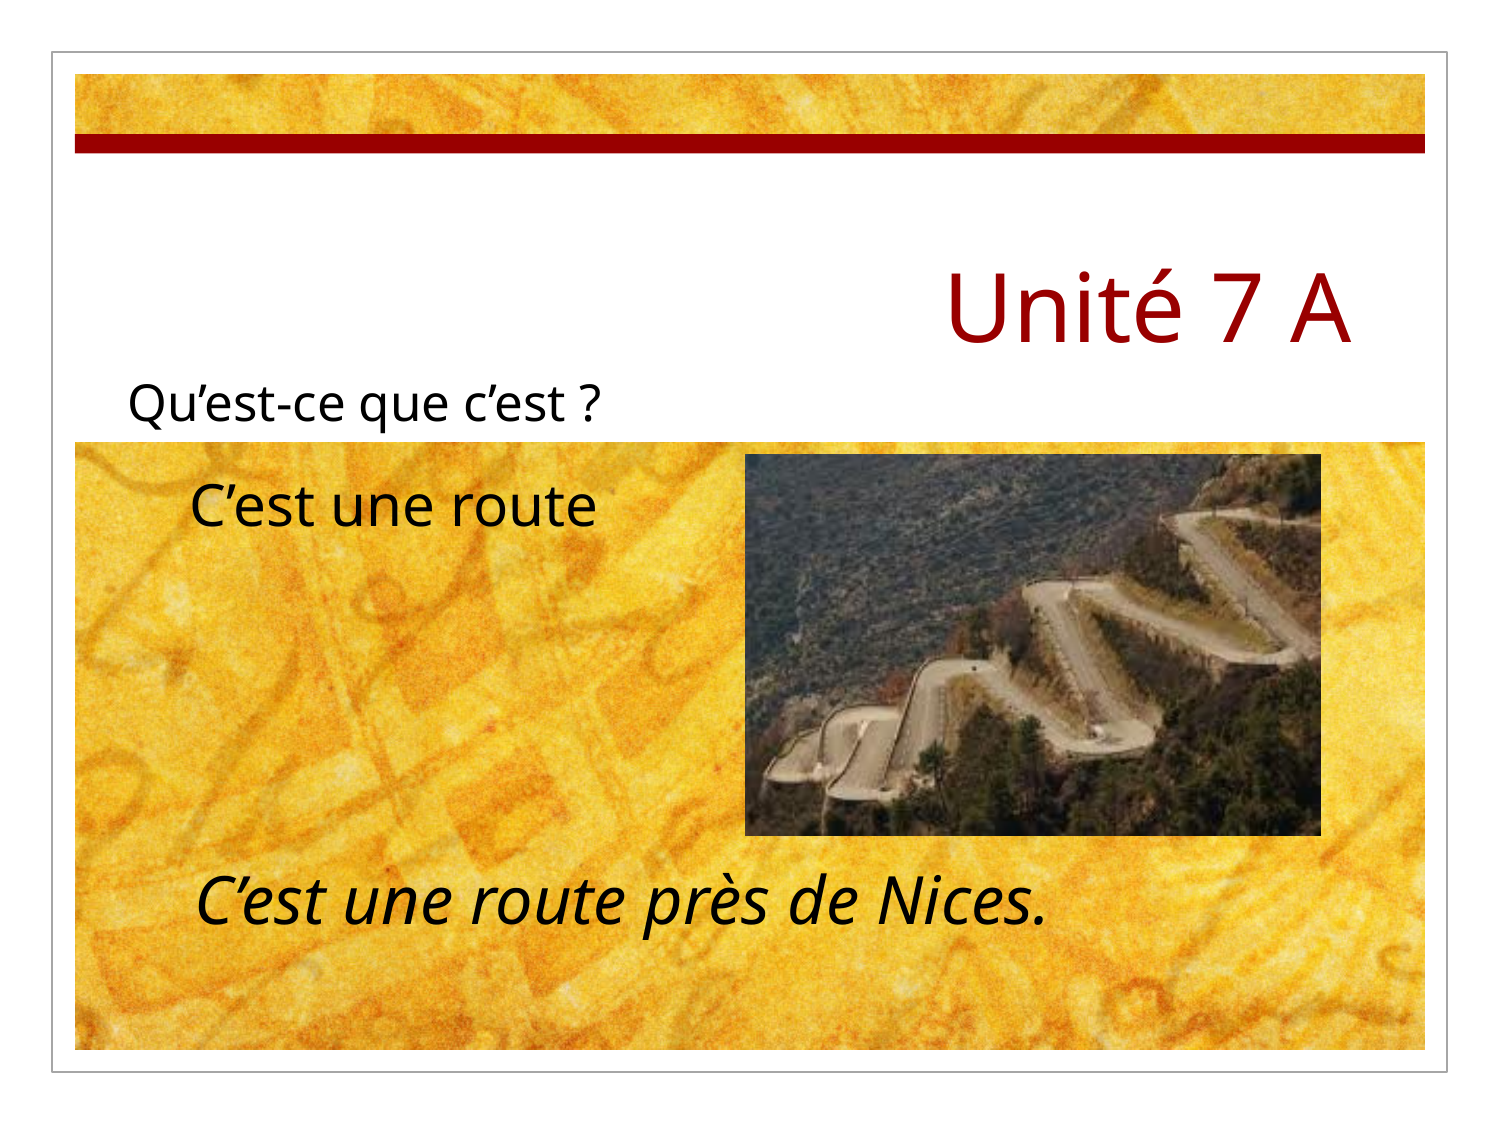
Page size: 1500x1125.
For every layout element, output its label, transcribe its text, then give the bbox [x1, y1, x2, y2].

title Unité 7 A [112, 158, 1392, 362]
text_box C’est une route près de Nices. [179, 850, 1067, 946]
picture [75, 74, 1425, 134]
text_box C’est une route [175, 460, 628, 616]
subtitle Qu’est-ce que c’est ? [112, 362, 1392, 439]
picture [75, 442, 1425, 1050]
